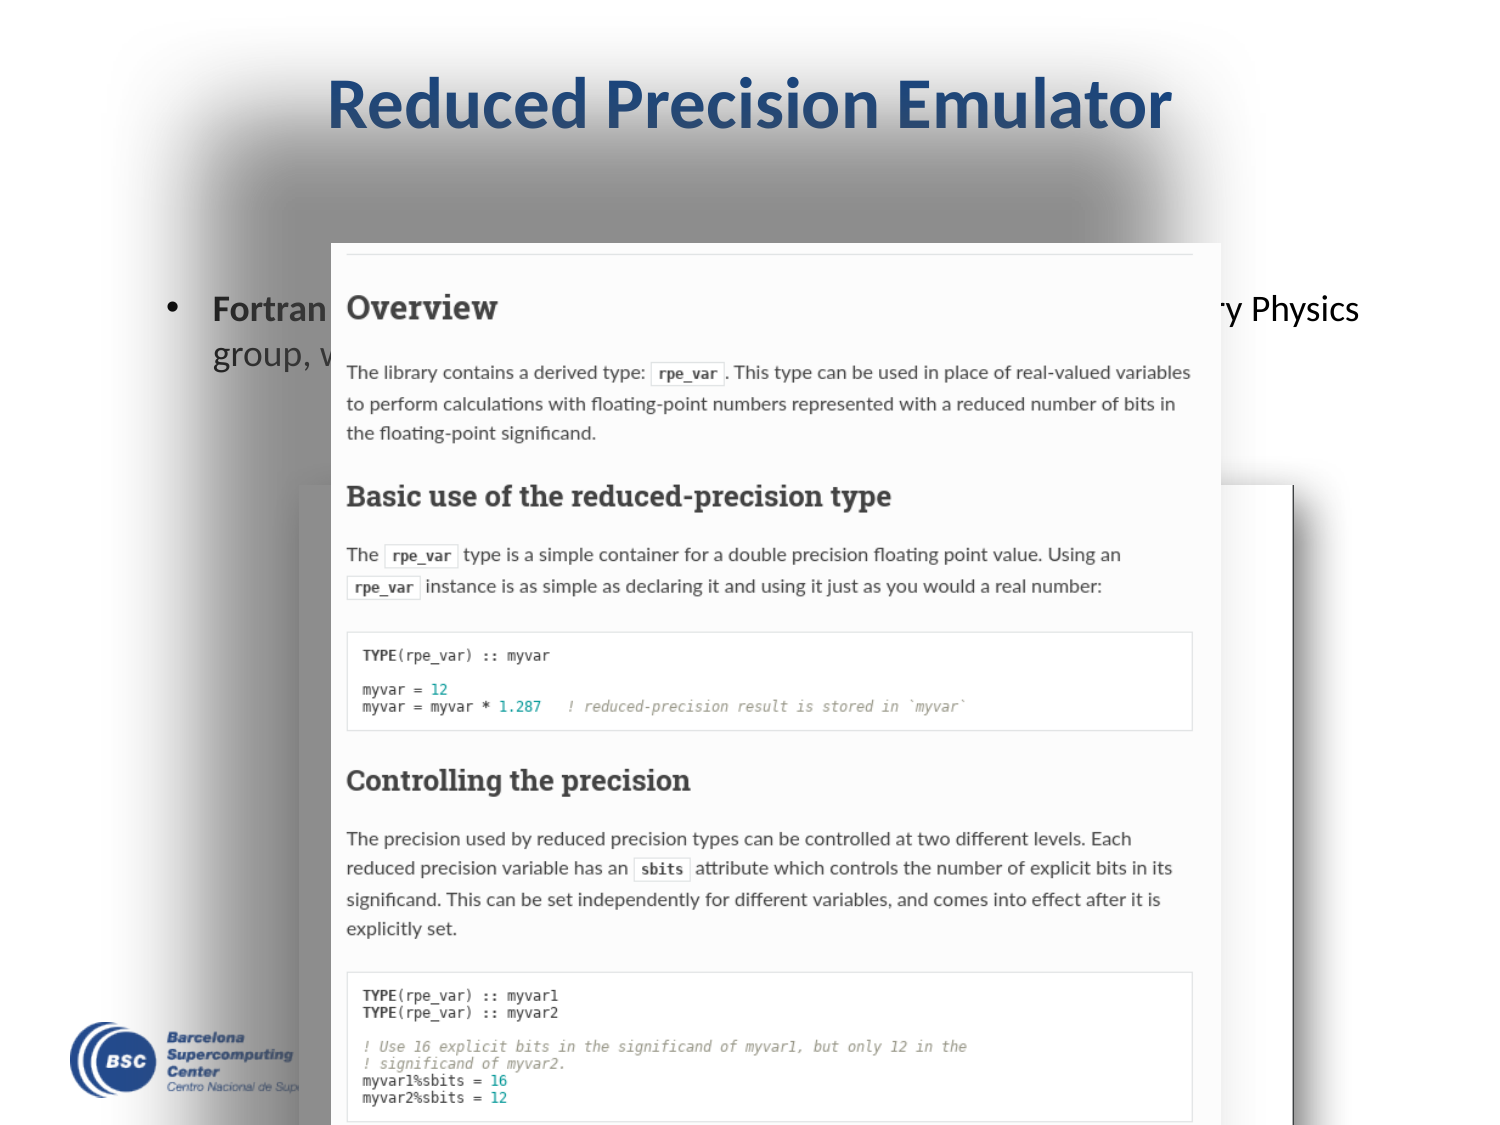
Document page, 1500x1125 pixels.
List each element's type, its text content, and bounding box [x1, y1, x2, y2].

picture [70, 1022, 181, 1098]
text_box Fortran Library developed by the Atmospheric, Oceanic & Planetary Physics group, within the University of Oxford Department of Physics [1239, 276, 1442, 427]
picture [299, 243, 1294, 1125]
title Reduced Precision Emulator [76, 35, 1427, 174]
